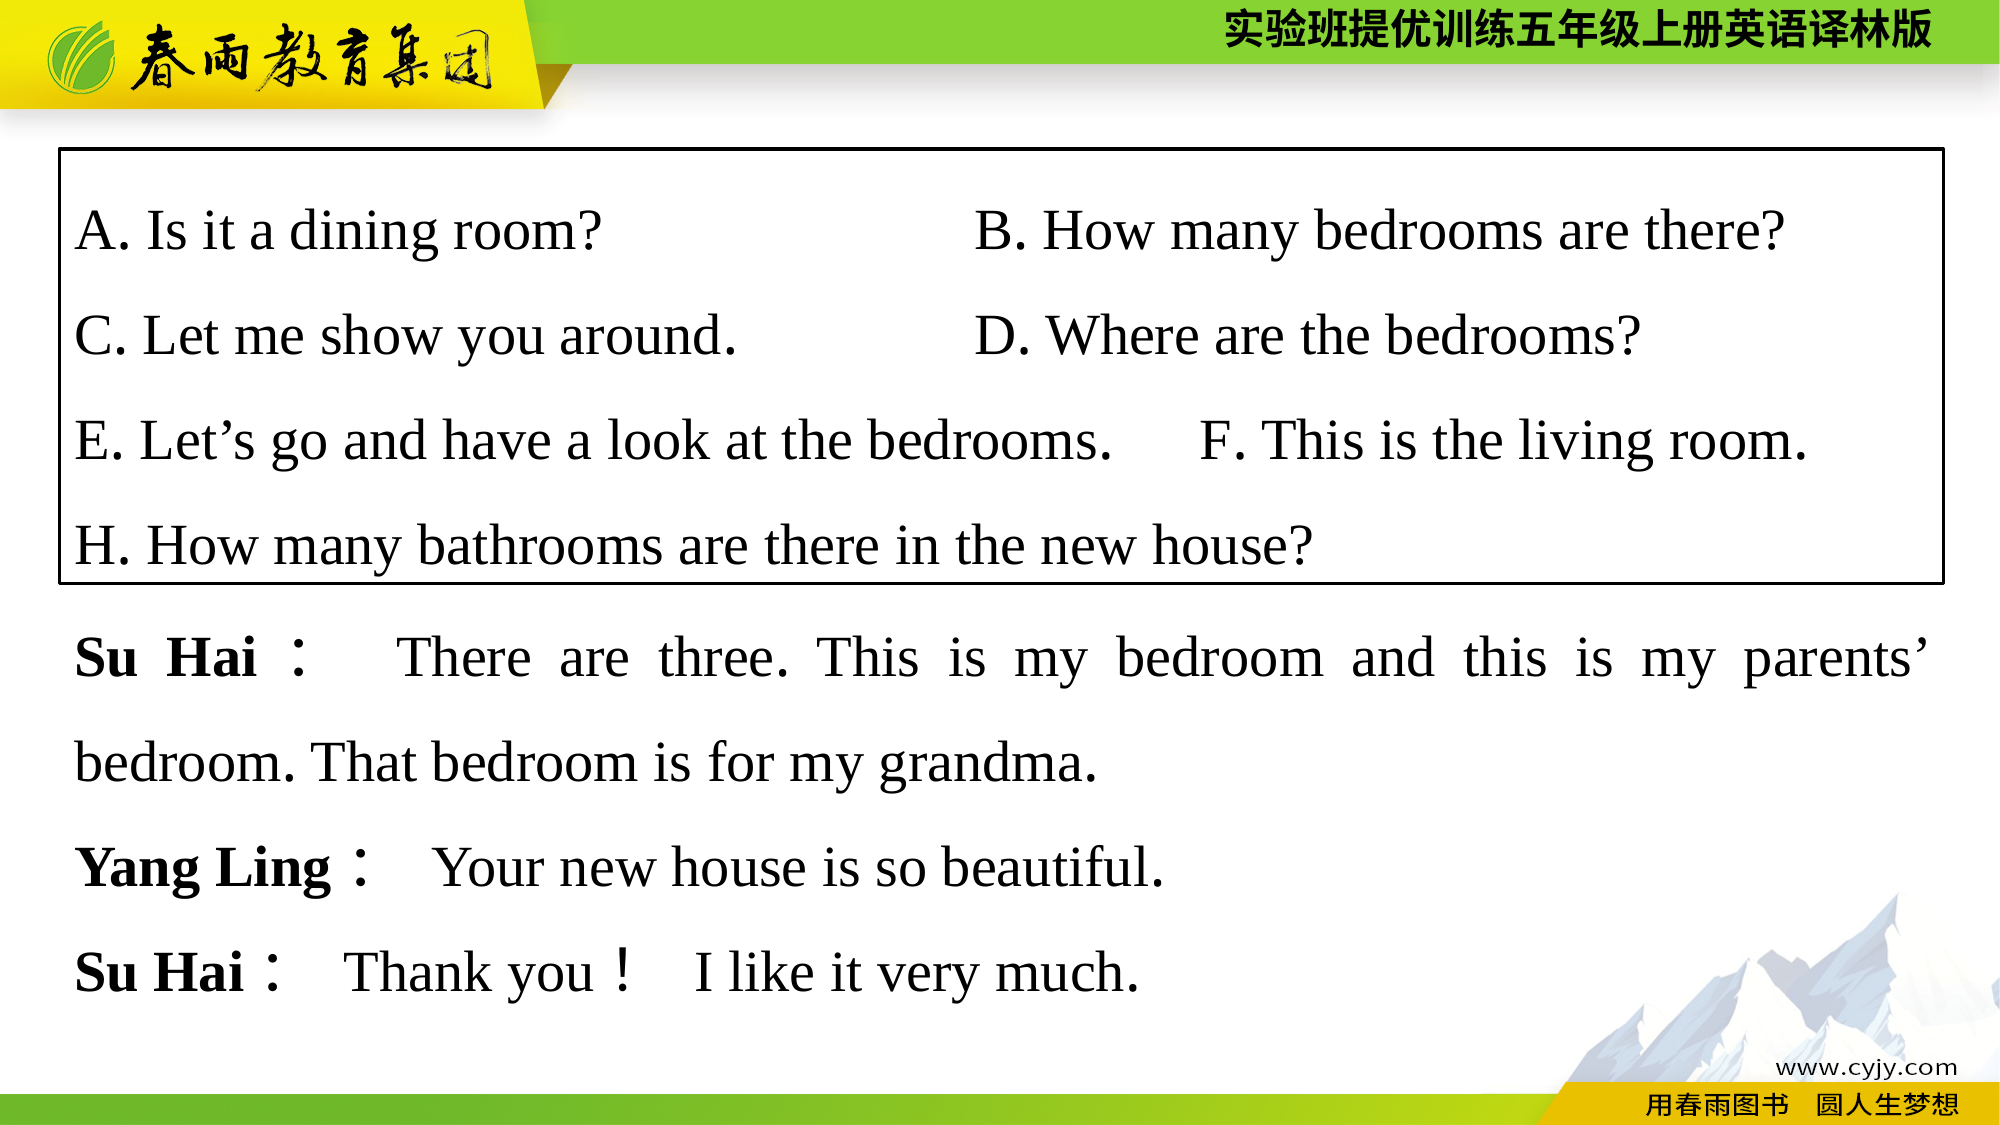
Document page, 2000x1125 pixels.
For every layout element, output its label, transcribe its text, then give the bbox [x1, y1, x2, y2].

text_box A. Is it a dining room? B. How many bedrooms are there? C. Let me show you around. D. Where are the bedrooms? E. Let’s go and have a look at the bedrooms. F. This is the living room. H. How many bathrooms are there in the new house? [59, 148, 1944, 584]
list Su Hai： There are three. This is my bedroom and this is my parents’ bedroom. That bedroom is for my grandma. Yang Ling： Your new house is so beautiful. Su Hai： Thank you！ I like it very much. [59, 584, 1944, 1002]
picture [0, 0, 2000, 1125]
